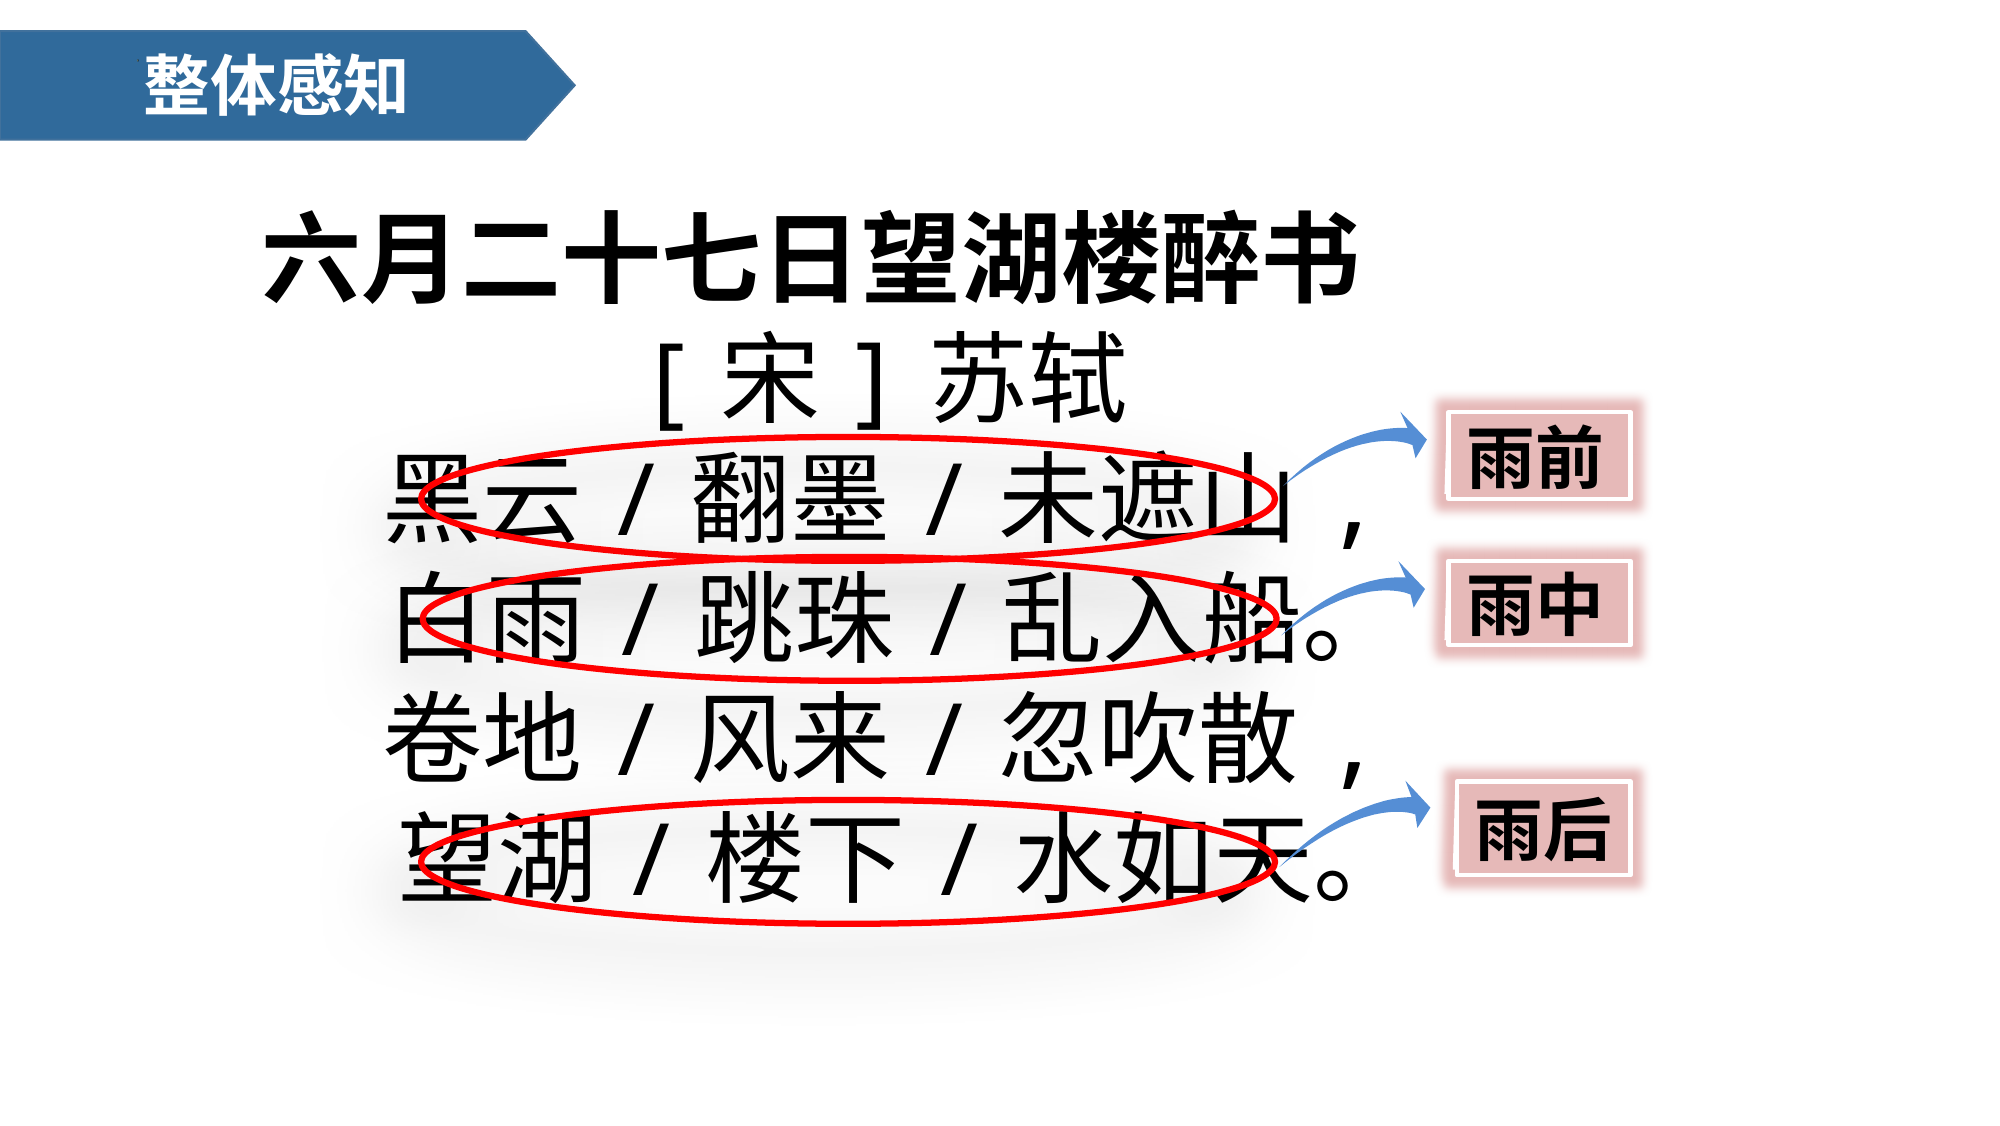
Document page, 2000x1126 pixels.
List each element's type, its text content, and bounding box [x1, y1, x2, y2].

text_box 雨前 [1444, 410, 1633, 501]
text_box 雨中 [1444, 559, 1633, 647]
text_box [419, 434, 1278, 550]
text_box [420, 554, 1279, 683]
text_box 六月二十七日望湖楼醉书 [宋]苏轼 黑云/翻墨/未遮山, 白雨/跳珠/乱入船。 卷地/风来/忽吹散, 望湖/楼下/水如天。 [243, 186, 1521, 925]
text_box 雨后 [1452, 779, 1633, 877]
text_box [1283, 561, 1426, 634]
text_box [1283, 411, 1427, 487]
text_box [1279, 780, 1431, 868]
text_box [419, 797, 1278, 926]
text_box 整体感知 [125, 42, 540, 125]
